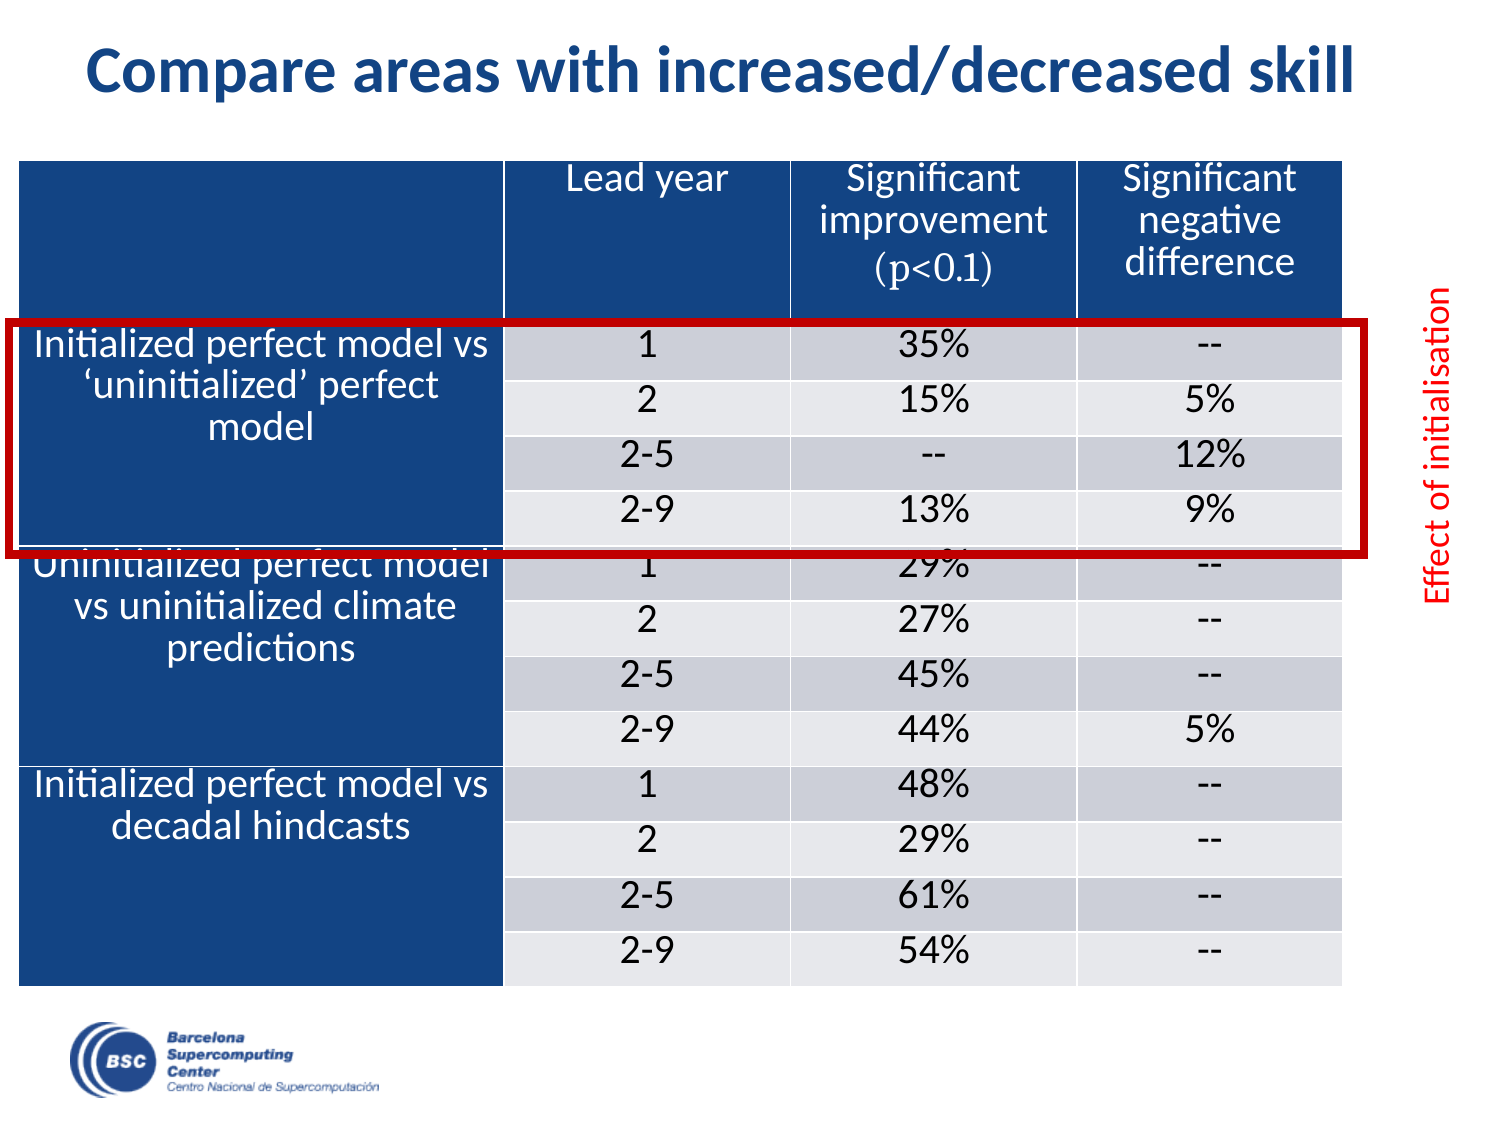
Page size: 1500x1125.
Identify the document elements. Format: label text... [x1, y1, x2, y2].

table_cell 44% [791, 712, 1076, 766]
table_cell 29% [791, 823, 1076, 876]
table_header [19, 161, 503, 322]
table_cell -- [1078, 602, 1342, 656]
table_cell Uninitialized perfect model vs uninitialized climate predictions [19, 556, 503, 766]
table_header Lead year [505, 161, 790, 322]
table_cell 2 [505, 602, 790, 656]
title Compare areas with increased/decreased skill [17, 22, 1427, 119]
table_cell 5% [1078, 712, 1342, 766]
table_cell 61% [791, 878, 1076, 931]
table_cell -- [1078, 556, 1342, 600]
table_cell 29% [791, 556, 1076, 600]
table_cell 2-9 [505, 933, 790, 986]
table_cell -- [1078, 657, 1342, 711]
table_cell -- [1078, 878, 1342, 931]
text_box Effect of initialisation [1404, 271, 1464, 620]
table_cell 54% [791, 933, 1076, 986]
table_cell 1 [505, 556, 790, 600]
text_box [8, 322, 1365, 556]
table_cell Initialized perfect model vs decadal hindcasts [19, 767, 503, 986]
table_cell -- [1078, 767, 1342, 821]
table_header Significant improvement (p<0.1) [791, 161, 1076, 322]
picture [70, 1022, 379, 1098]
table_cell 2-5 [505, 657, 790, 711]
table_cell -- [1078, 933, 1342, 986]
table_cell -- [1078, 823, 1342, 876]
table_cell 2-5 [505, 878, 790, 931]
table_cell 27% [791, 602, 1076, 656]
table_cell 45% [791, 657, 1076, 711]
table_cell 2-9 [505, 712, 790, 766]
table_header Significant negative difference [1078, 161, 1342, 322]
table_cell 2 [505, 823, 790, 876]
table_cell 1 [505, 767, 790, 821]
table_cell 48% [791, 767, 1076, 821]
